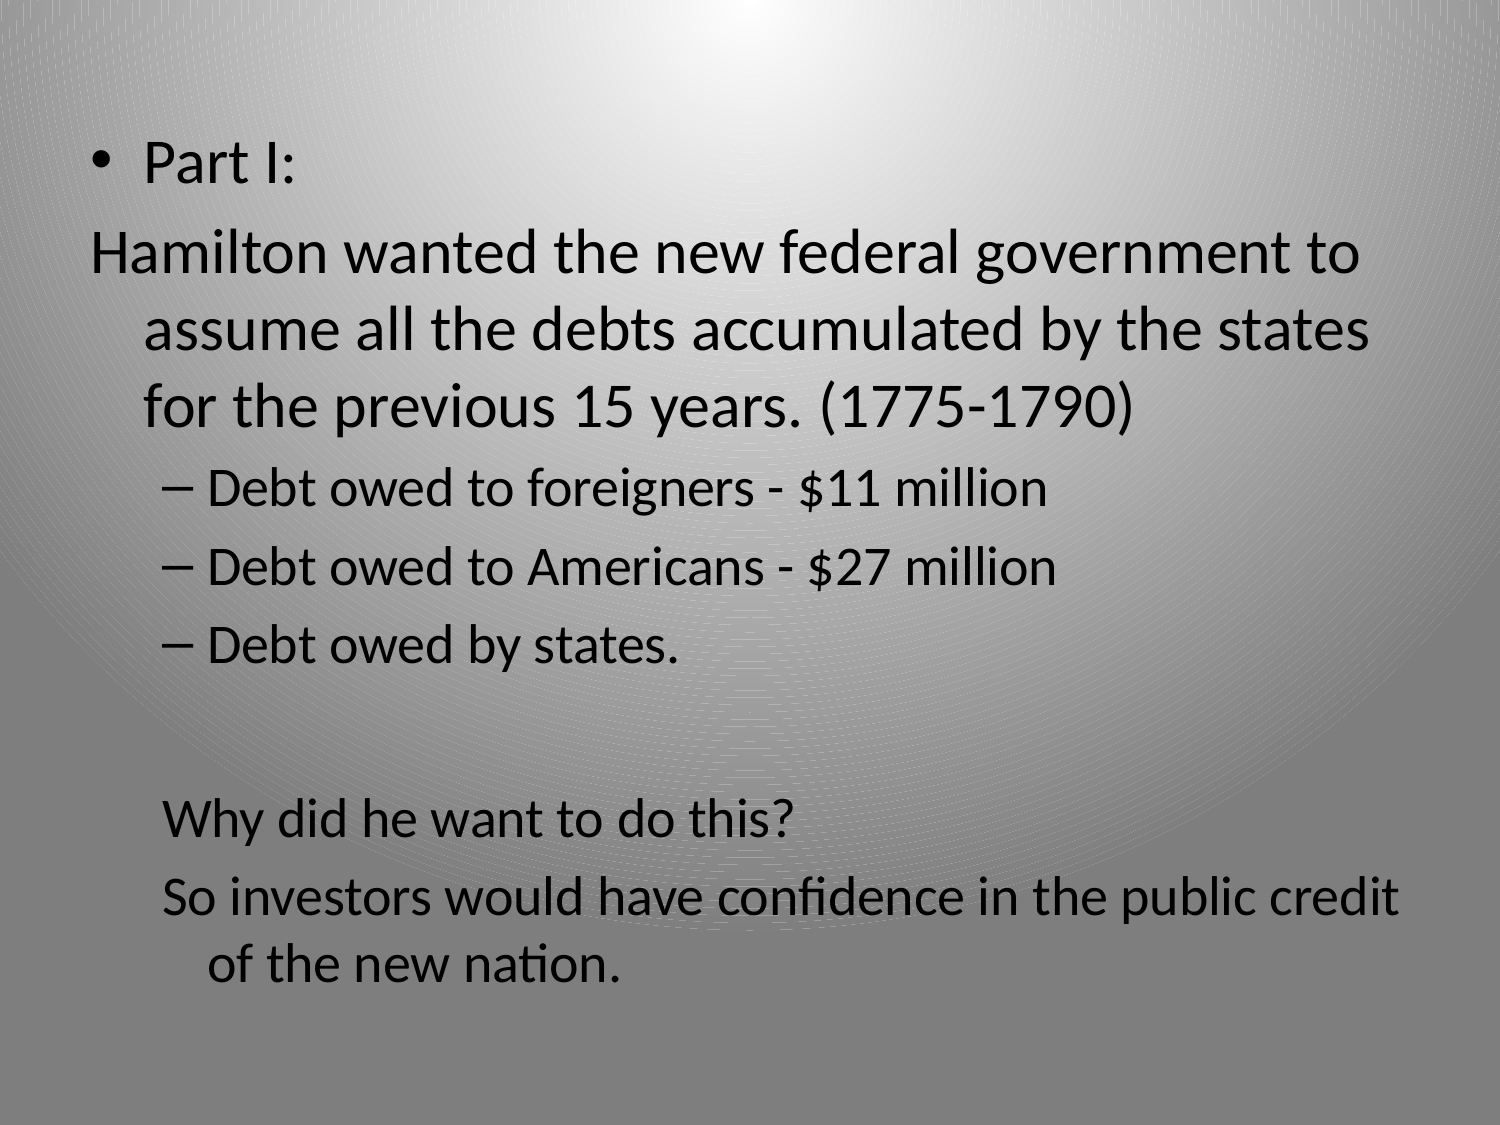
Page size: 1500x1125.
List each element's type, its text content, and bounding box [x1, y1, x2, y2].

list Part I: Hamilton wanted the new federal government to assume all the debts accumulated by the states for the previous 15 years. (1775-1790) Debt owed to foreigners - $11 million Debt owed to Americans - $27 million Debt owed by states. Why did he want to do this? So investors would have confidence in the public credit of the new nation. [75, 112, 1425, 1005]
